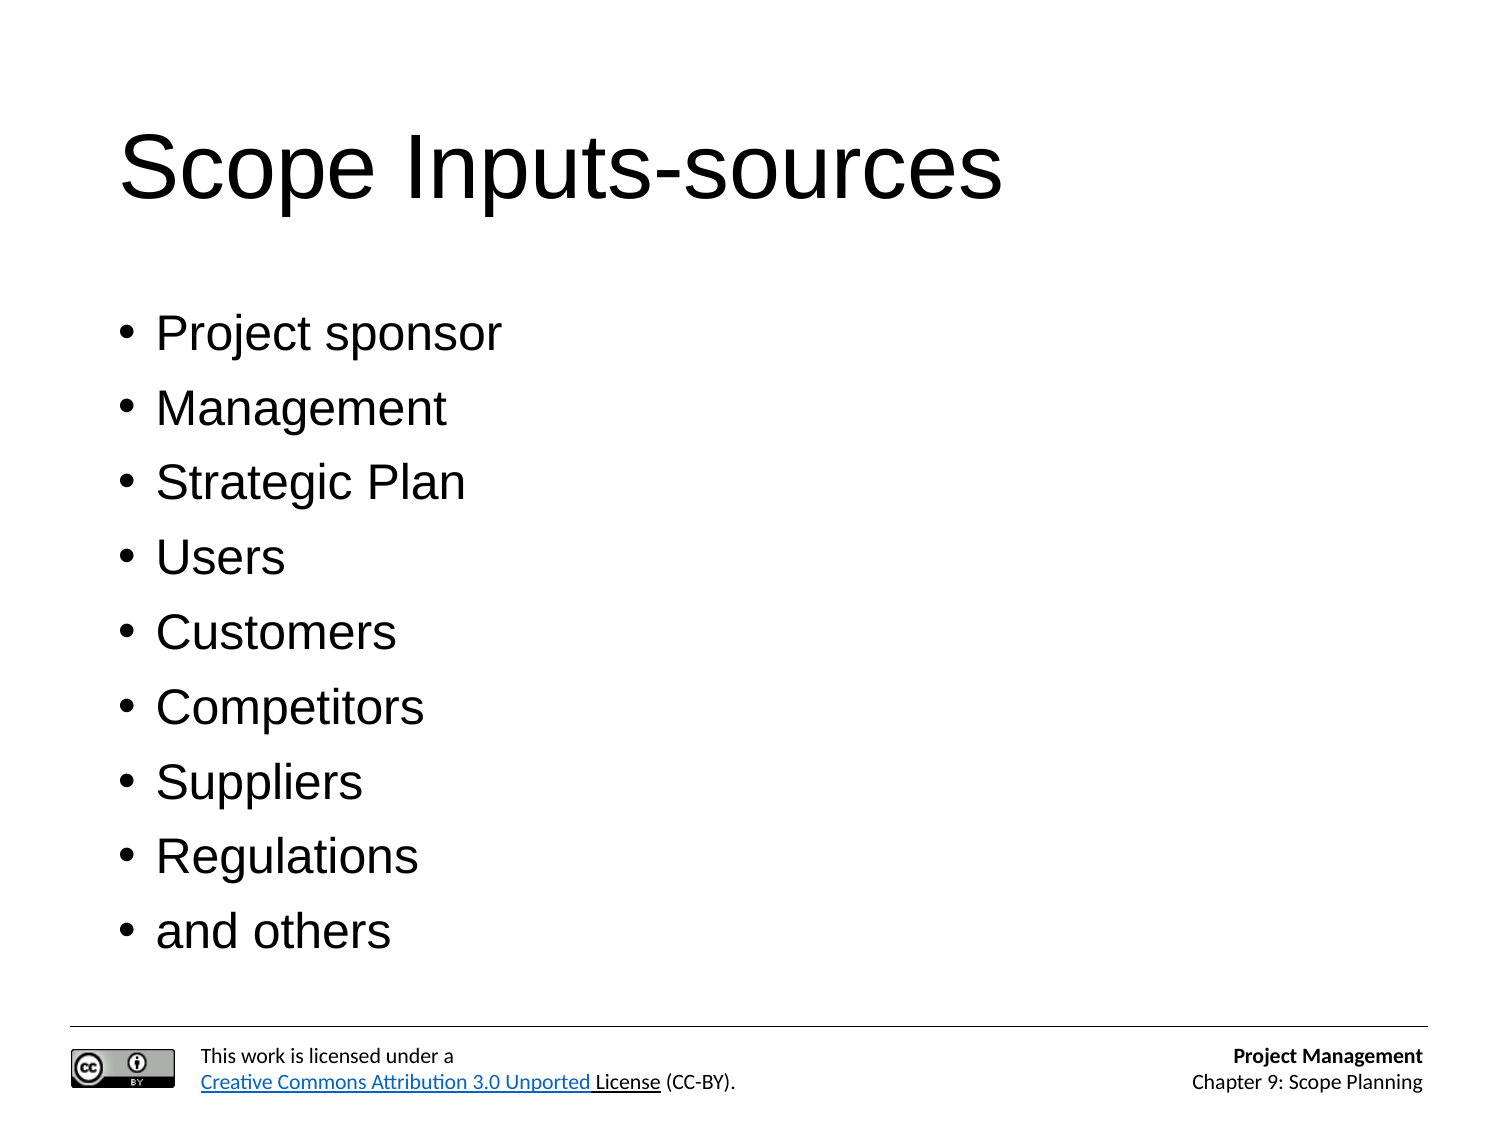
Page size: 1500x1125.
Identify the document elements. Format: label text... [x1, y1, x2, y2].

picture [71, 1049, 175, 1088]
title Scope Inputs-sources [103, 59, 1397, 278]
list Project sponsor Management Strategic Plan Users Customers Competitors Suppliers Regulations and others [103, 299, 1397, 1014]
